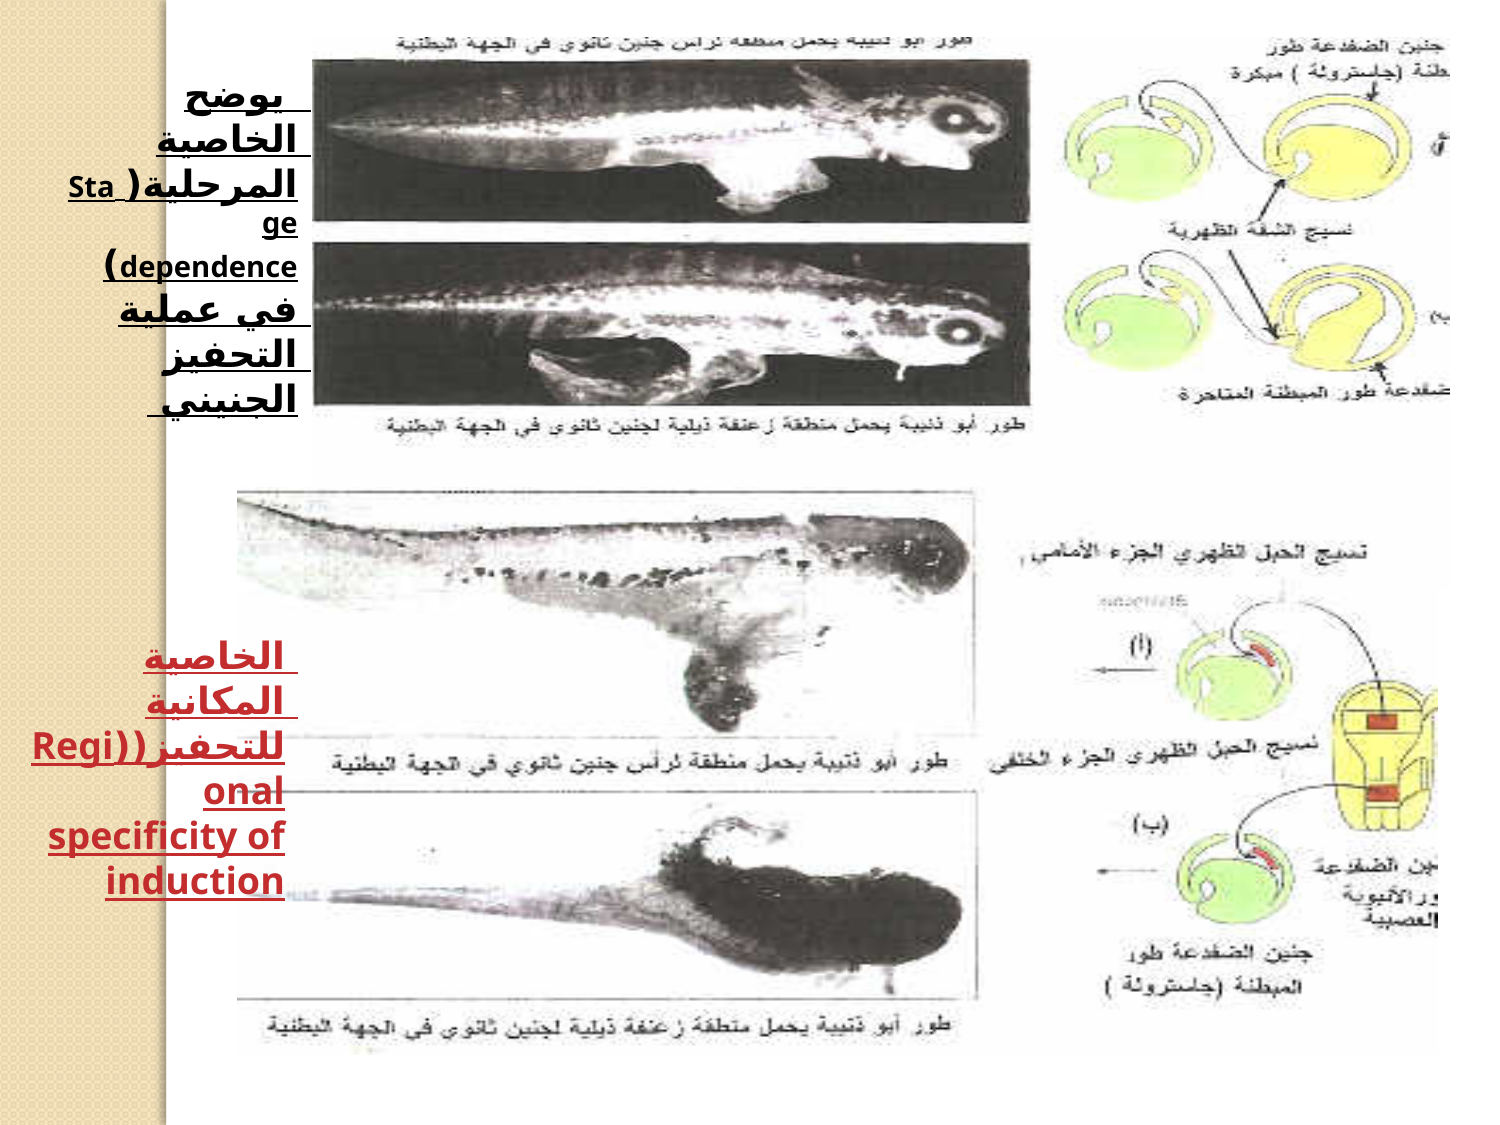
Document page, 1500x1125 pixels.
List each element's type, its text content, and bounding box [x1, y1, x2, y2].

text_box الخاصية المكانية للتحفيز((Regional specificity of induction [0, 624, 230, 910]
picture [237, 37, 1451, 1055]
text_box يوضح الخاصية المرحلية( Stage dependence) في عملية التحفيز الجنيني [50, 62, 305, 428]
